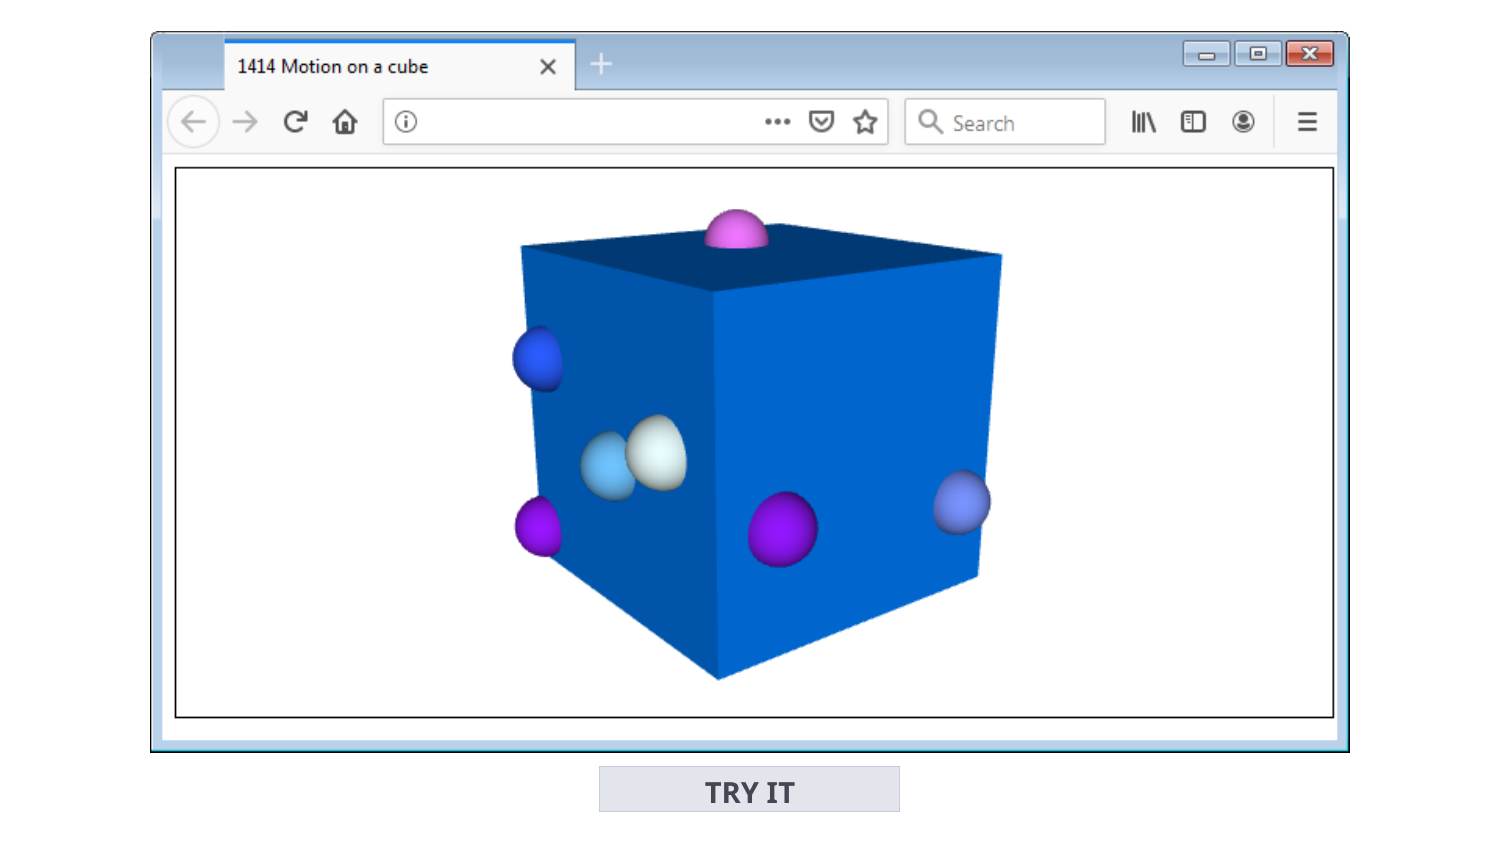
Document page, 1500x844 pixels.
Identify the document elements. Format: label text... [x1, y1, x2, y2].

picture [149, 31, 1351, 753]
text_box TRY IT [599, 766, 900, 812]
